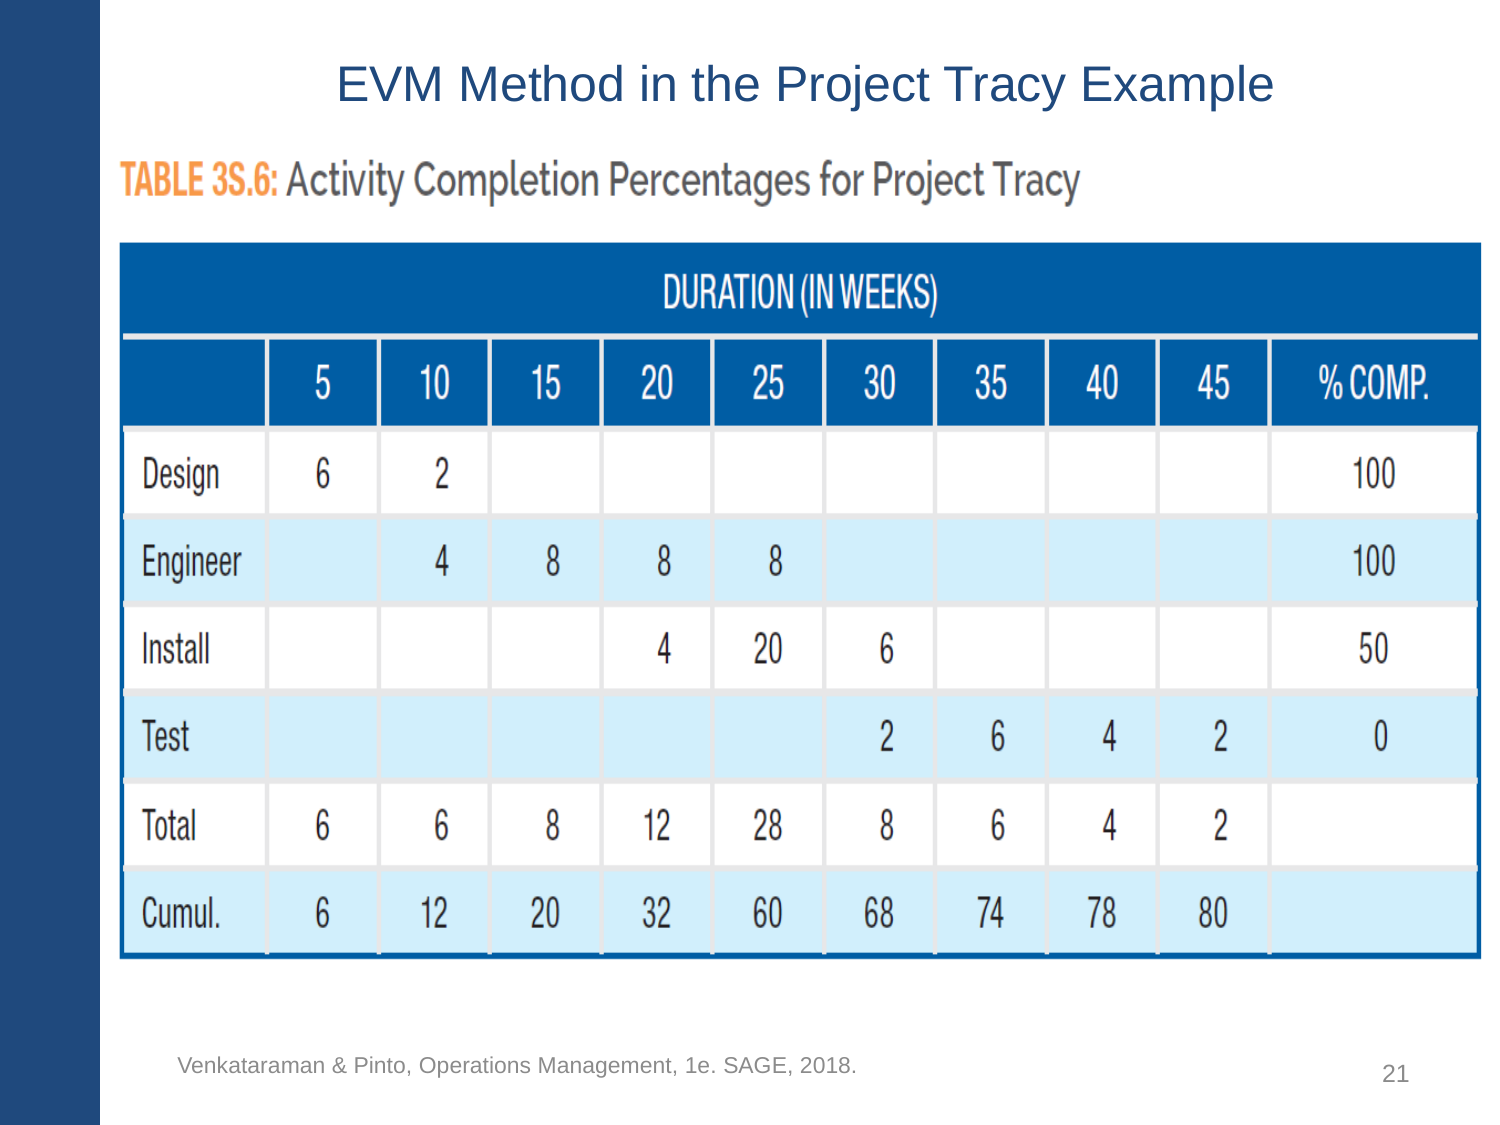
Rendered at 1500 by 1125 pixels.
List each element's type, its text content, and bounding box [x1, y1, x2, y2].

footer Venkataraman & Pinto, Operations Management, 1e. SAGE, 2018. [162, 1042, 1313, 1103]
picture [112, 135, 1500, 990]
title EVM Method in the Project Tracy Example [174, 1, 1438, 134]
slide_number 21 [1350, 1042, 1425, 1103]
